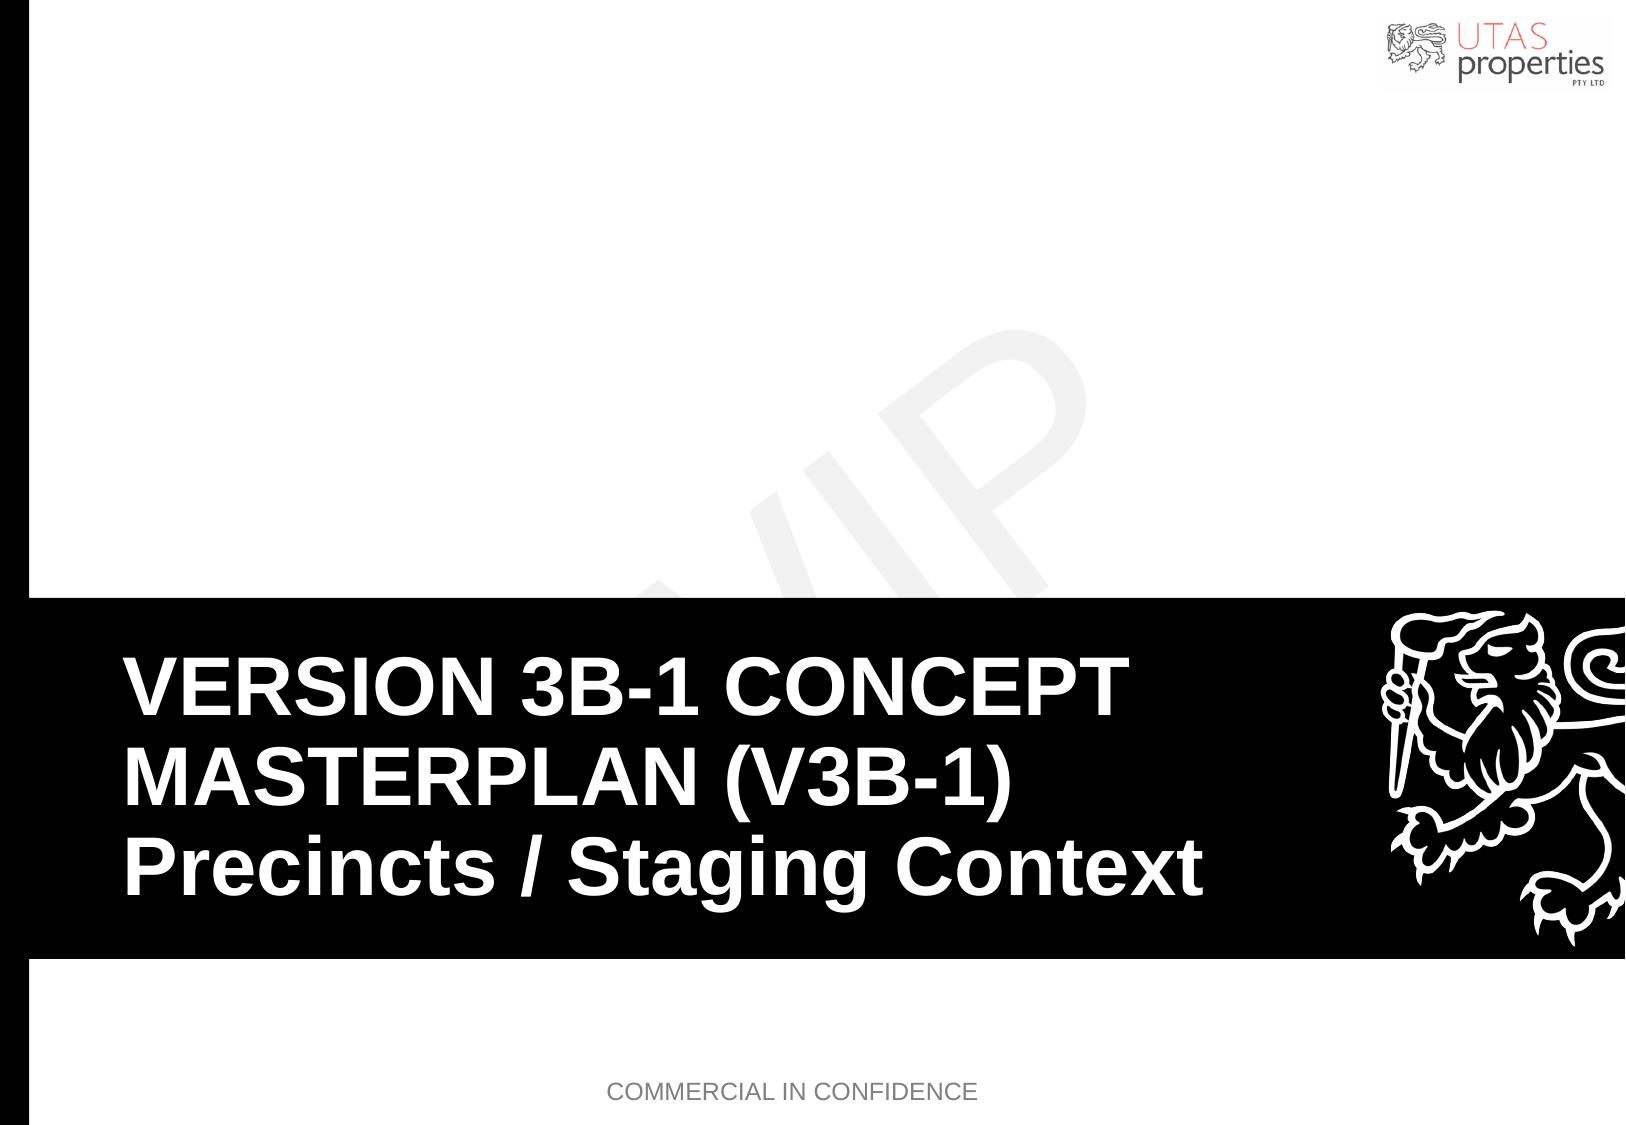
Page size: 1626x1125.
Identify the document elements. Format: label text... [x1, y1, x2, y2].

picture [1380, 610, 1625, 947]
picture [1380, 16, 1614, 93]
title VERSION 3B-1 CONCEPT MASTERPLAN (V3B-1) Precincts / Staging Context [123, 642, 1299, 915]
